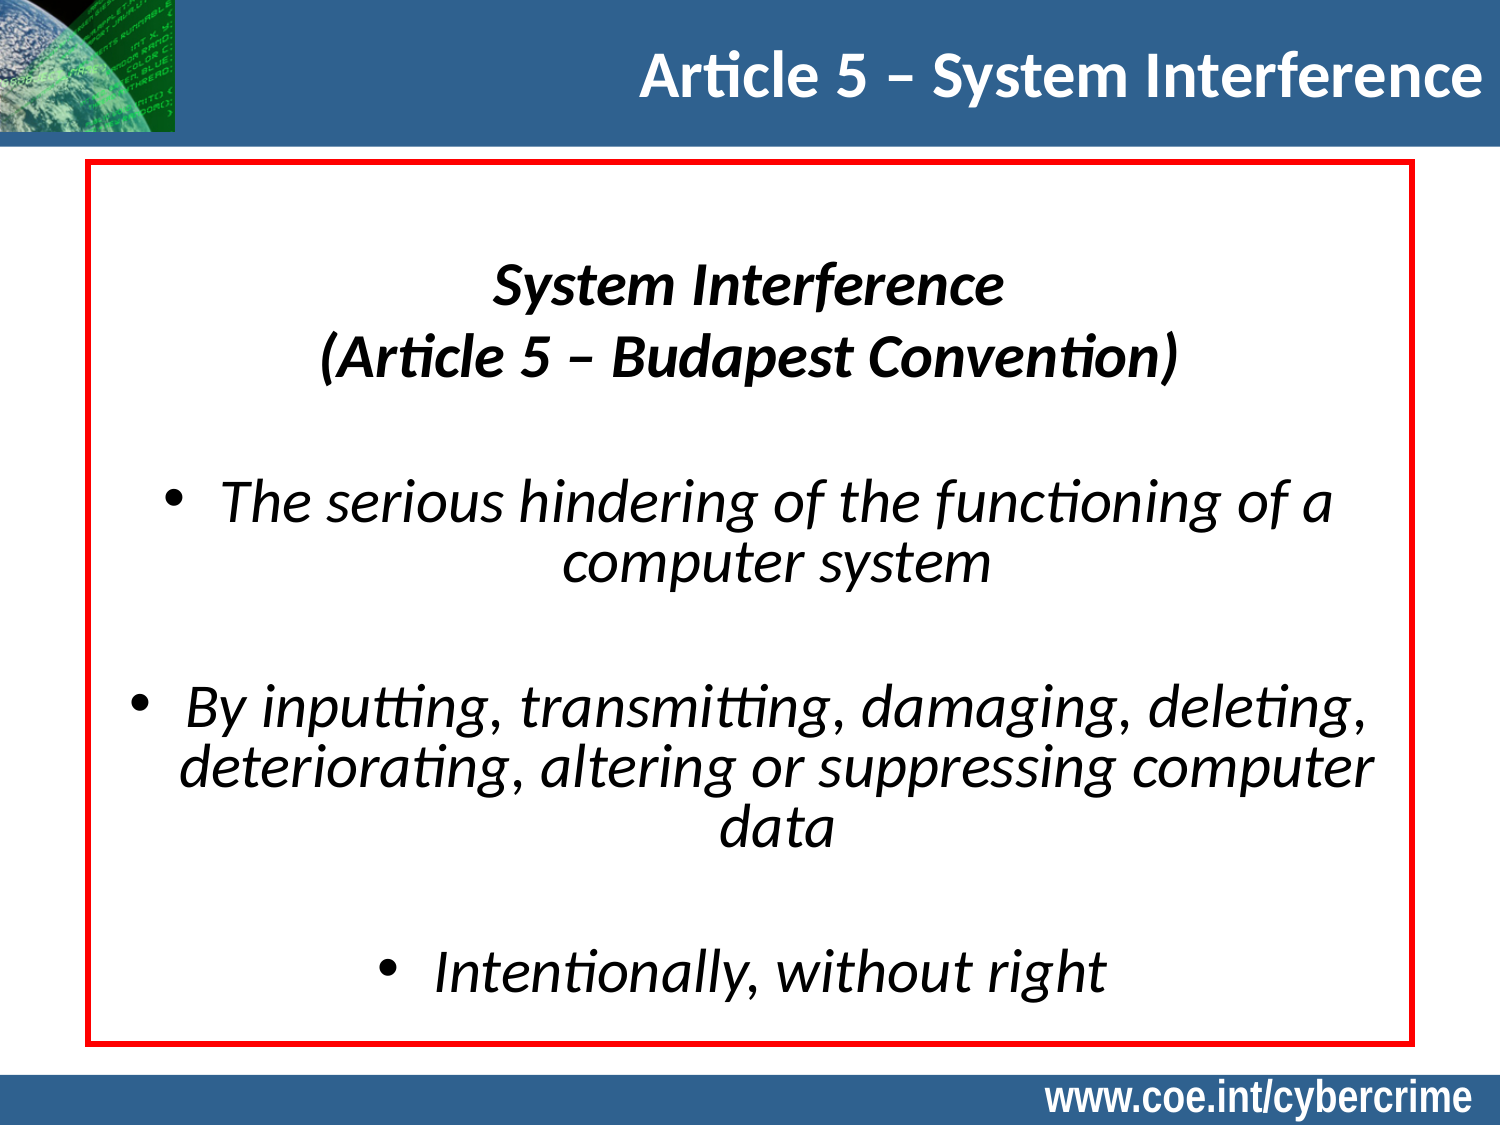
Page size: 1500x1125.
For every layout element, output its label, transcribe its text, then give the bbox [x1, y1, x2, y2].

text_box www.coe.int/cybercrime [1030, 1059, 1500, 1125]
text_box System Interference (Article 5 – Budapest Convention) The serious hindering of the functioning of a computer system By inputting, transmitting, damaging, deleting, deteriorating, altering or suppressing computer data Intentionally, without right [87, 162, 1413, 1045]
picture [0, 0, 175, 132]
text_box [0, 1073, 1030, 1125]
text_box Article 5 – System Interference [0, 0, 1500, 149]
